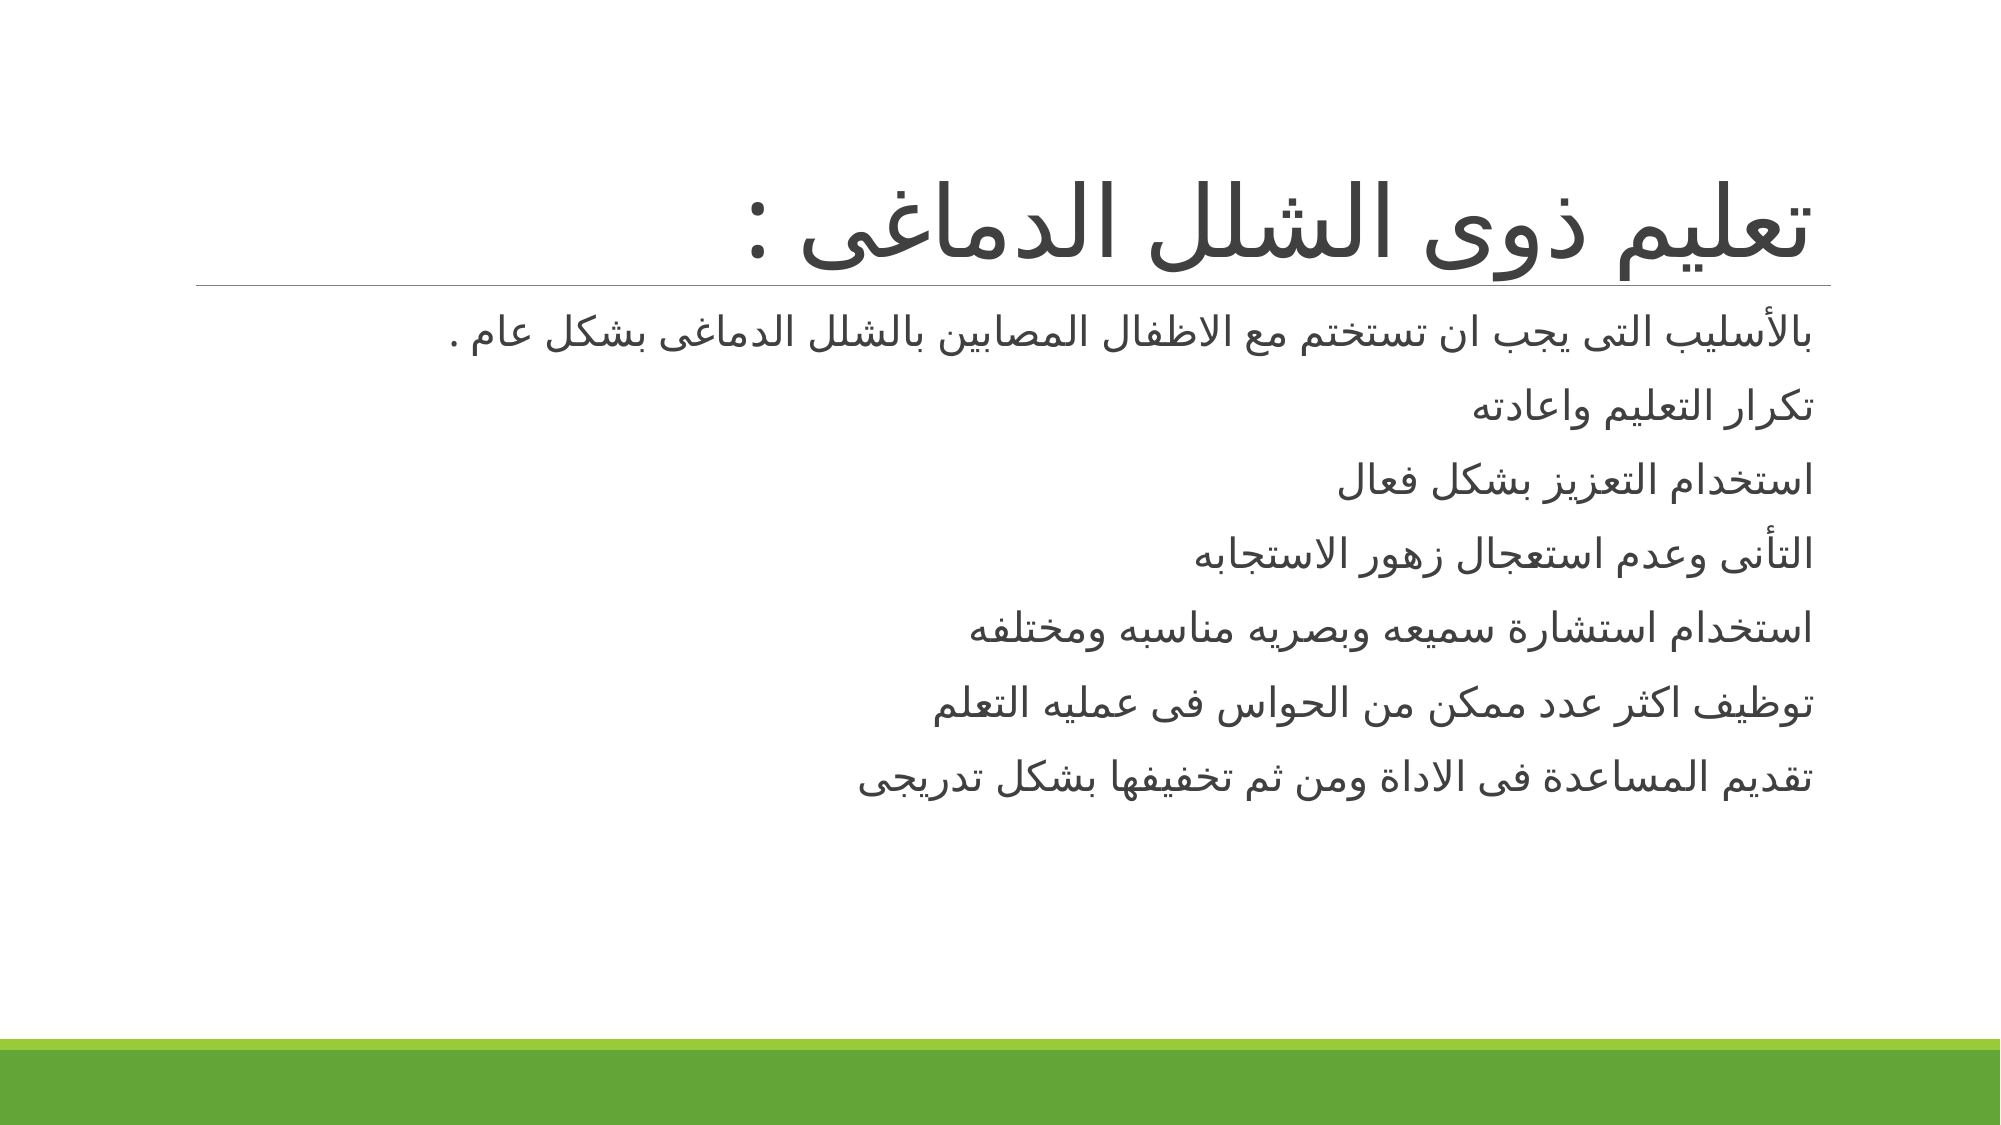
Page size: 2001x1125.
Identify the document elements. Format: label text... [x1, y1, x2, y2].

list بالأسليب التى يجب ان تستختم مع الاظفال المصابين بالشلل الدماغى بشكل عام . تكرار التعليم واعادته استخدام التعزيز بشكل فعال التأنى وعدم استعجال زهور الاستجابه استخدام استشارة سميعه وبصريه مناسبه ومختلفه توظيف اكثر عدد ممكن من الحواس فى عمليه التعلم تقديم المساعدة فى الاداة ومن ثم تخفيفها بشكل تدريجى [180, 302, 1830, 963]
title تعليم ذوى الشلل الدماغى : [180, 47, 1830, 285]
